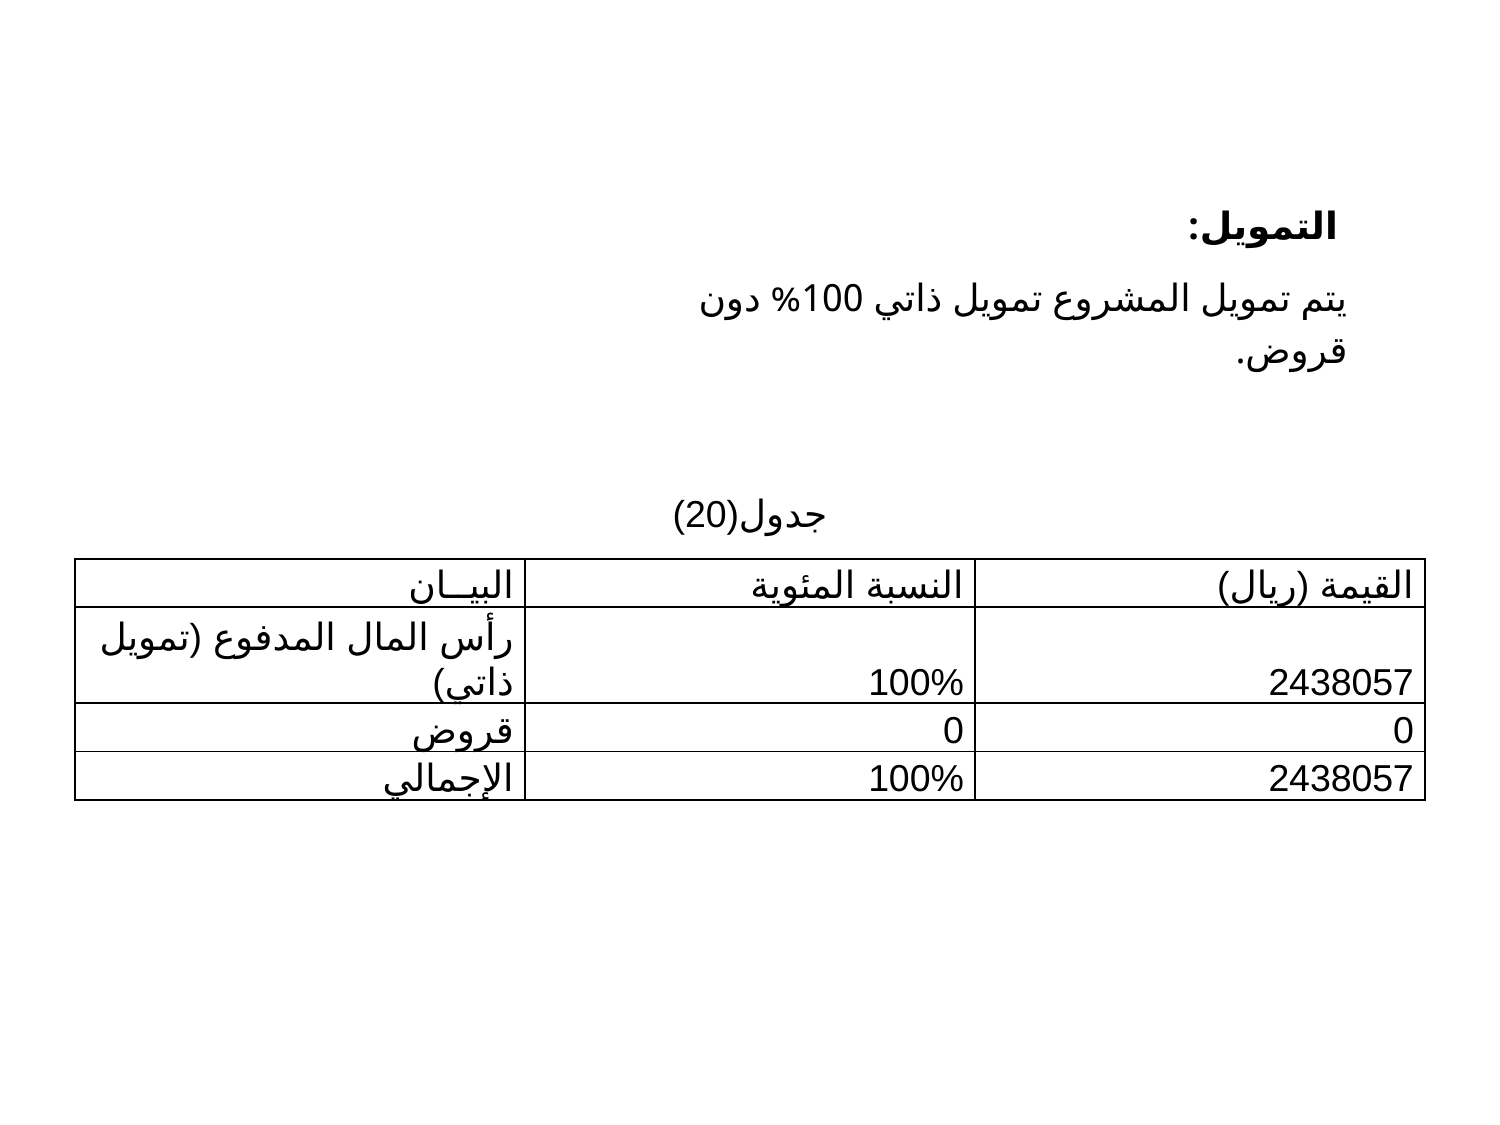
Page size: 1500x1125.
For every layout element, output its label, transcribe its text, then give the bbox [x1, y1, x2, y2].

table_cell 2438057 [976, 608, 1424, 702]
table_cell 100% [526, 752, 974, 799]
table_cell 0 [526, 704, 974, 751]
text_box جدول(20) [657, 482, 843, 543]
table_header القيمة (ريال) [976, 560, 1424, 606]
table_header البيــان [76, 560, 524, 606]
table_cell 0 [976, 704, 1424, 751]
table_cell الإجمالي [76, 752, 524, 799]
table_cell قروض [76, 704, 524, 751]
table_cell رأس المال المدفوع (تمويل ذاتي) [76, 608, 524, 702]
table_cell 2438057 [976, 752, 1424, 799]
table_cell 100% [526, 608, 974, 702]
table_header النسبة المئوية [526, 560, 974, 606]
text_box التمويل: يتم تمويل المشروع تمويل ذاتي 100% دون قروض. [612, 187, 1363, 379]
